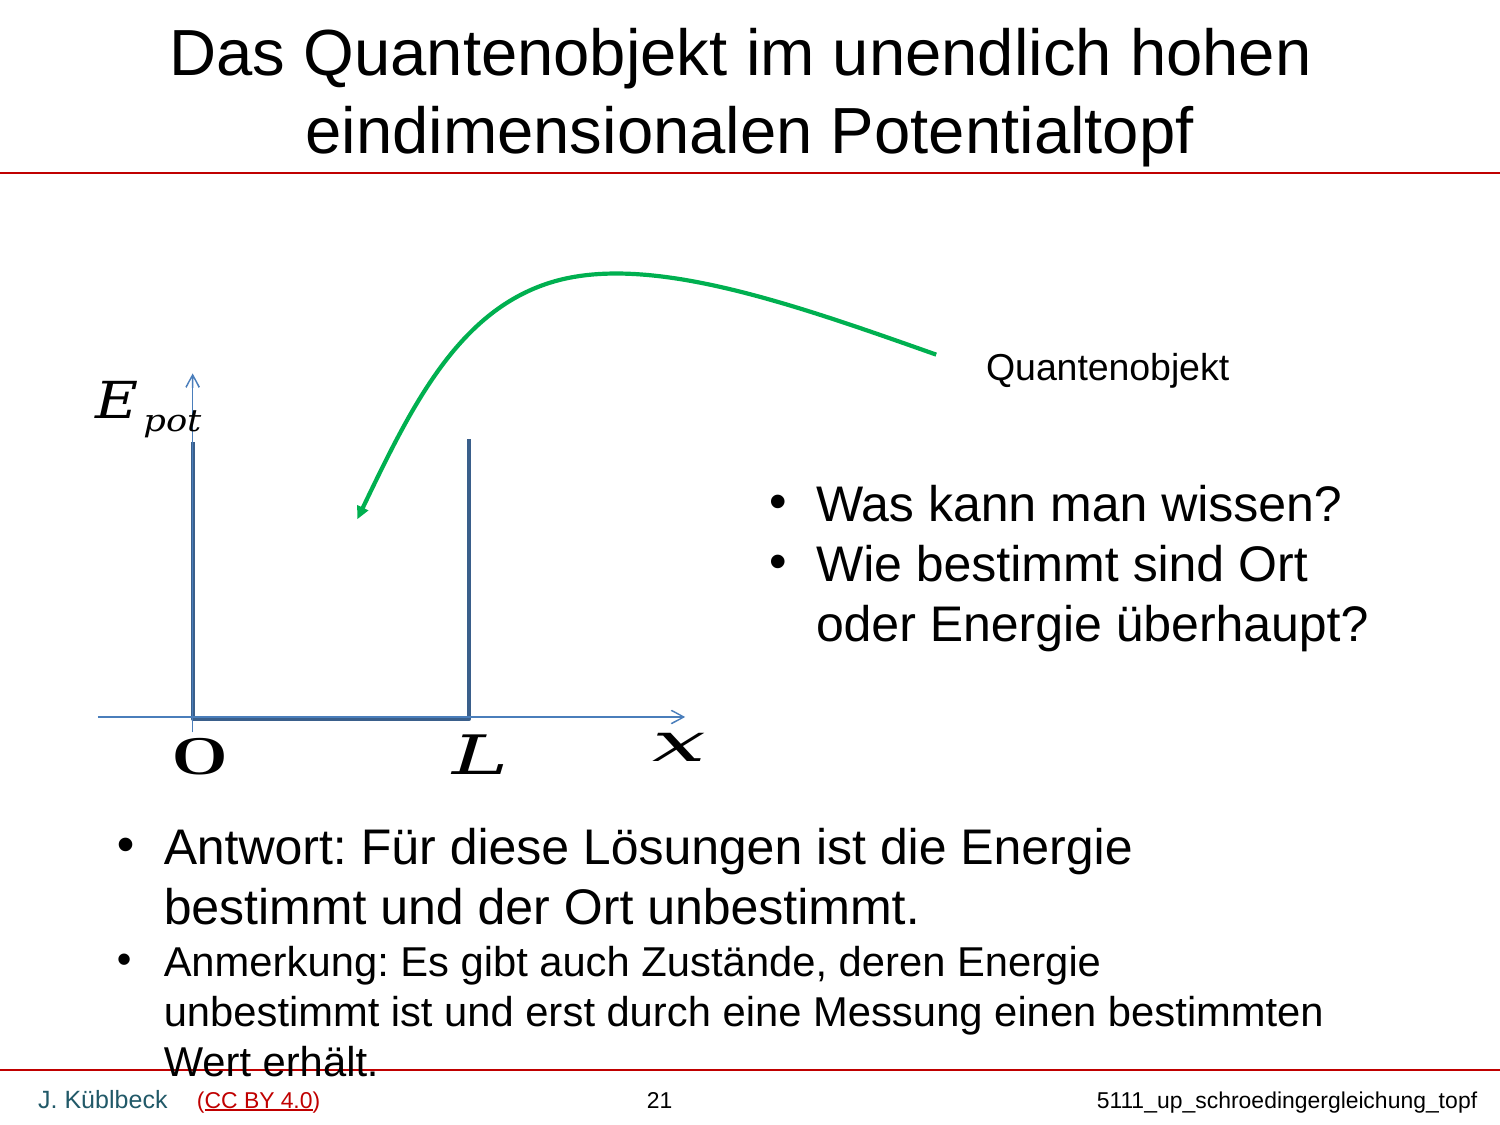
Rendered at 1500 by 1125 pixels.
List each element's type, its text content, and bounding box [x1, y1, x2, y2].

text_box [435, 271, 937, 418]
text_box Quantenobjekt [971, 335, 1245, 396]
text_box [91, 373, 710, 788]
text_box Antwort: Für diese Lösungen ist die Energie bestimmt und der Ort unbestimmt. Anmerkung: Es gibt auch Zustände, deren Energie unbestimmt ist und erst durch eine Messung einen bestimmten Wert erhält. [102, 806, 1341, 1092]
title Das Quantenobjekt im unendlich hohen eindimensionalen Potentialtopf [0, 1, 1500, 175]
text_box Was kann man wissen? Wie bestimmt sind Ort oder Energie überhaupt? [754, 463, 1384, 659]
